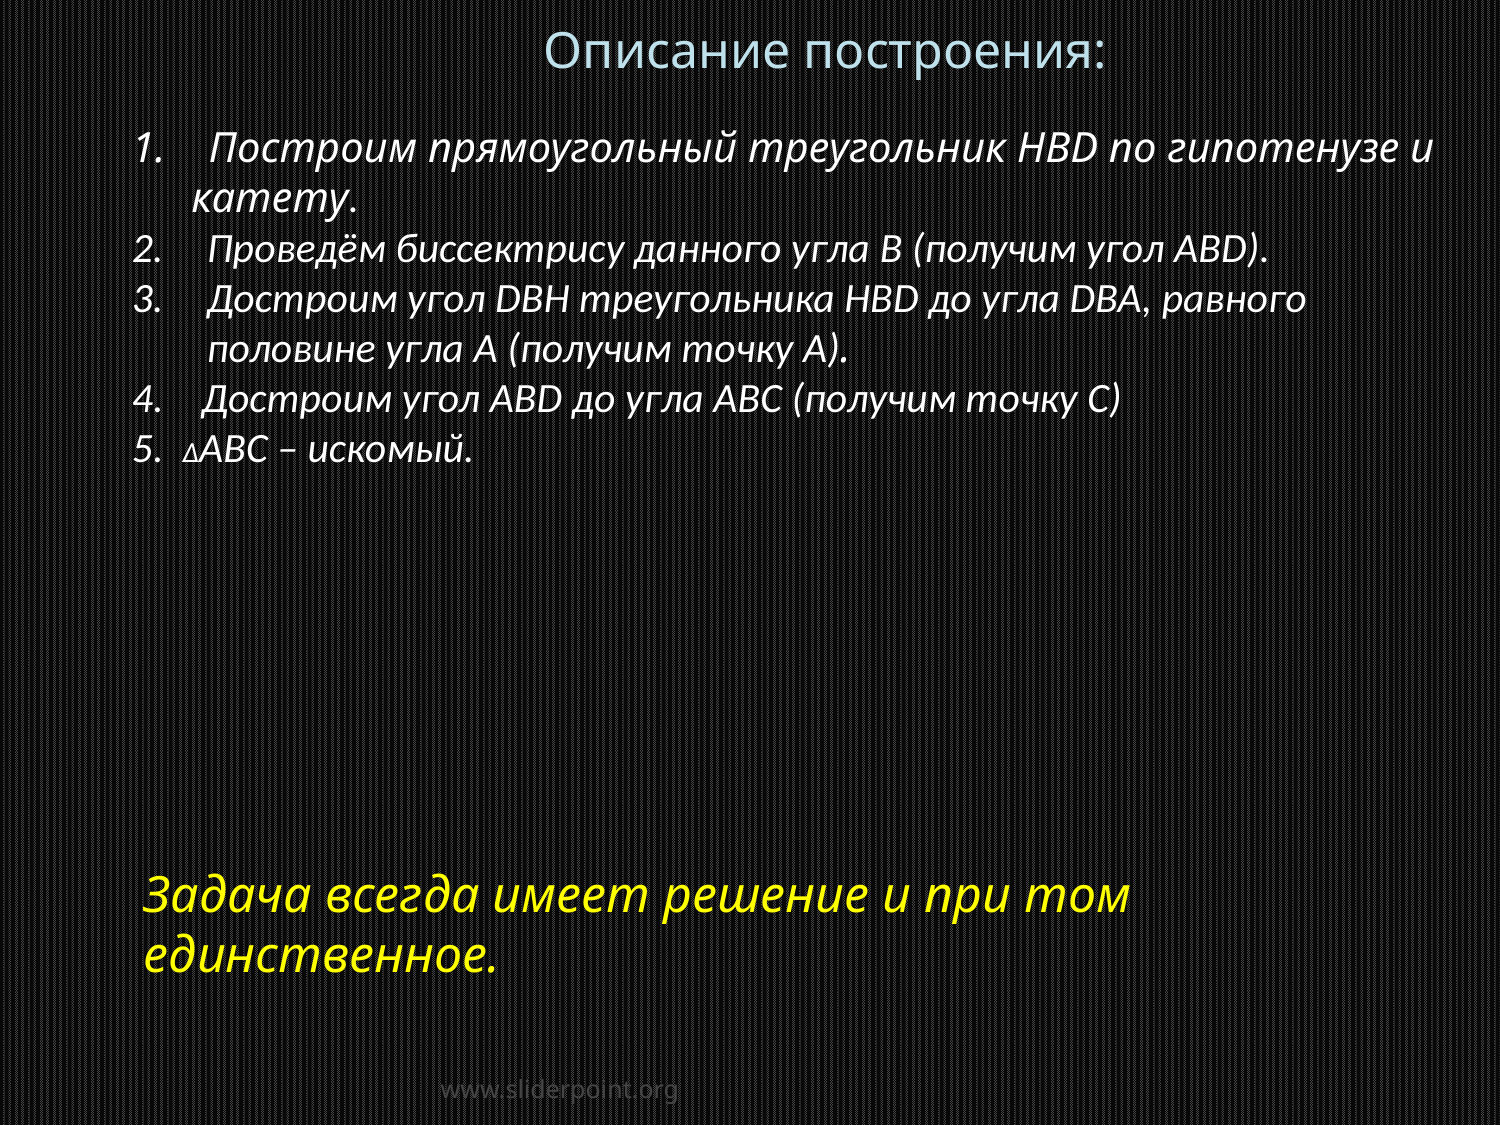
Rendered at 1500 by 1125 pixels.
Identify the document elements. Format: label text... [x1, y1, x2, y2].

text_box Описание построения: [529, 11, 1123, 87]
footer www.sliderpoint.org [433, 1062, 1337, 1108]
text_box Задача всегда имеет решение и при том единственное. [128, 855, 1395, 991]
text_box 1. Построим прямоугольный треугольник HBD по гипотенузе и катету. Проведём биссектрису данного угла B (получим угол ABD). Достроим угол DBH треугольника HBD до угла DBA, равного половине угла A (получим точку A). 4. Достроим угол ABD до угла ABC (получим точку C) 5. ∆ABC – искомый. [117, 113, 1453, 479]
